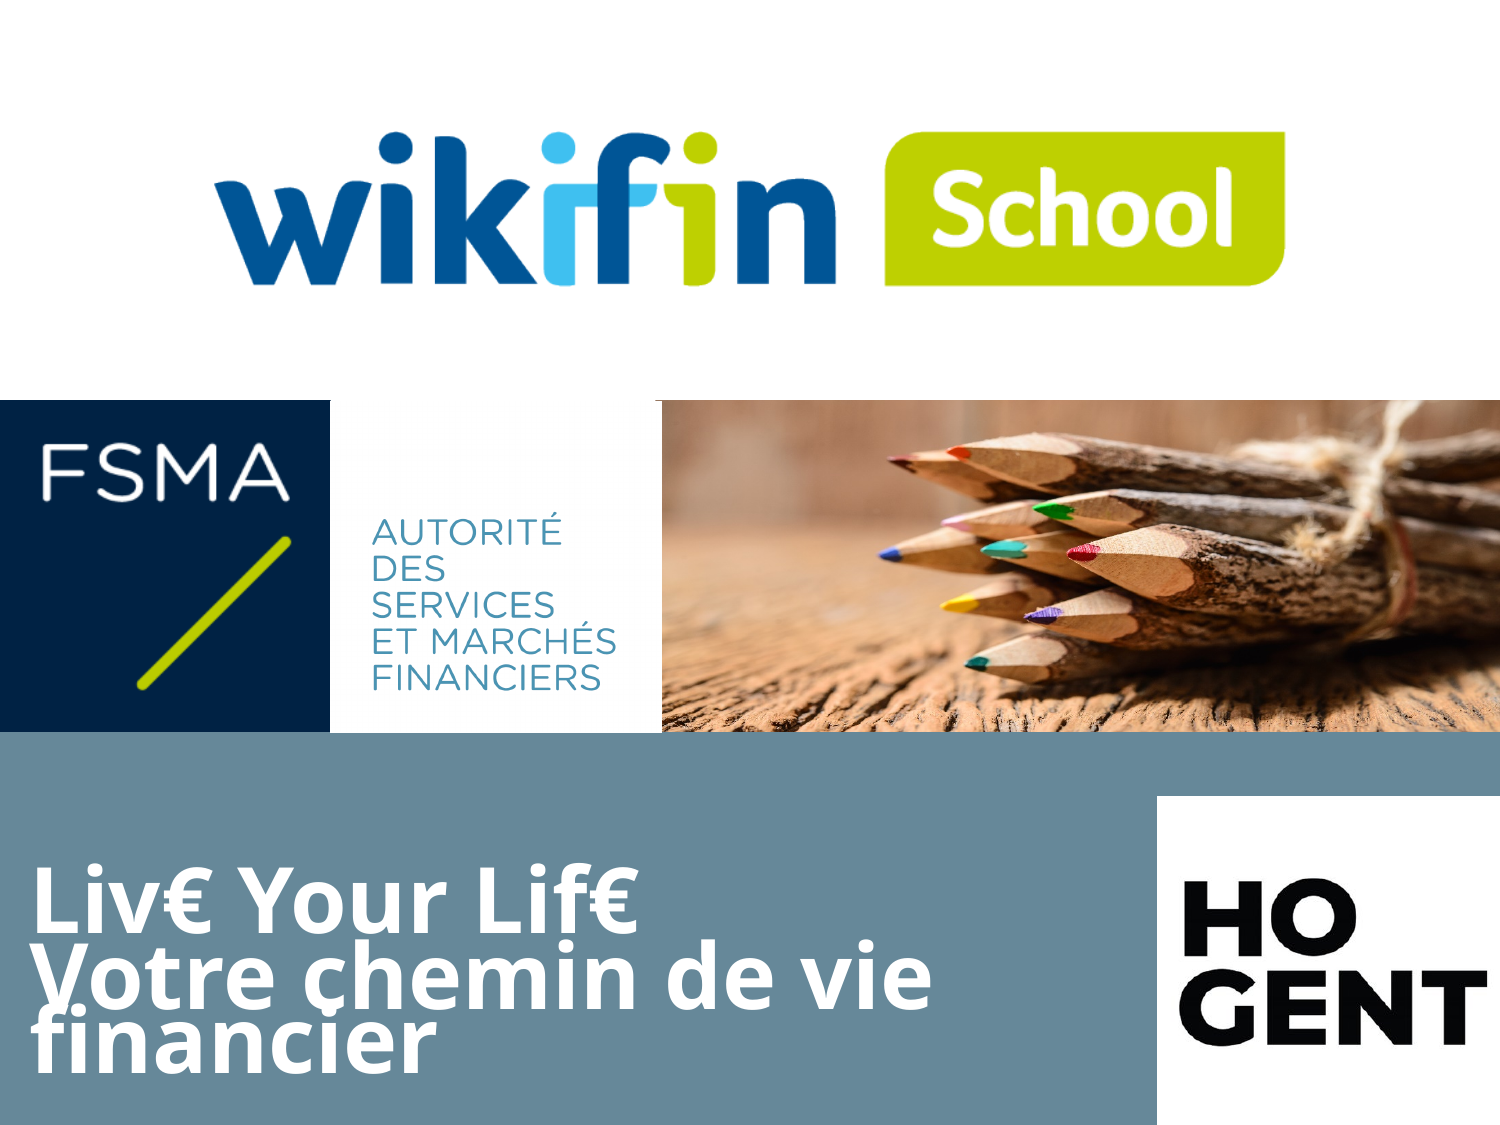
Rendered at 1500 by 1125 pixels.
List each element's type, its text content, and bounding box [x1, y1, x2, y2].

picture [1157, 796, 1500, 1125]
list Liv€ Your Lif€ Votre chemin de vie financier [29, 810, 1152, 988]
picture [214, 131, 1286, 287]
picture [0, 400, 1500, 733]
